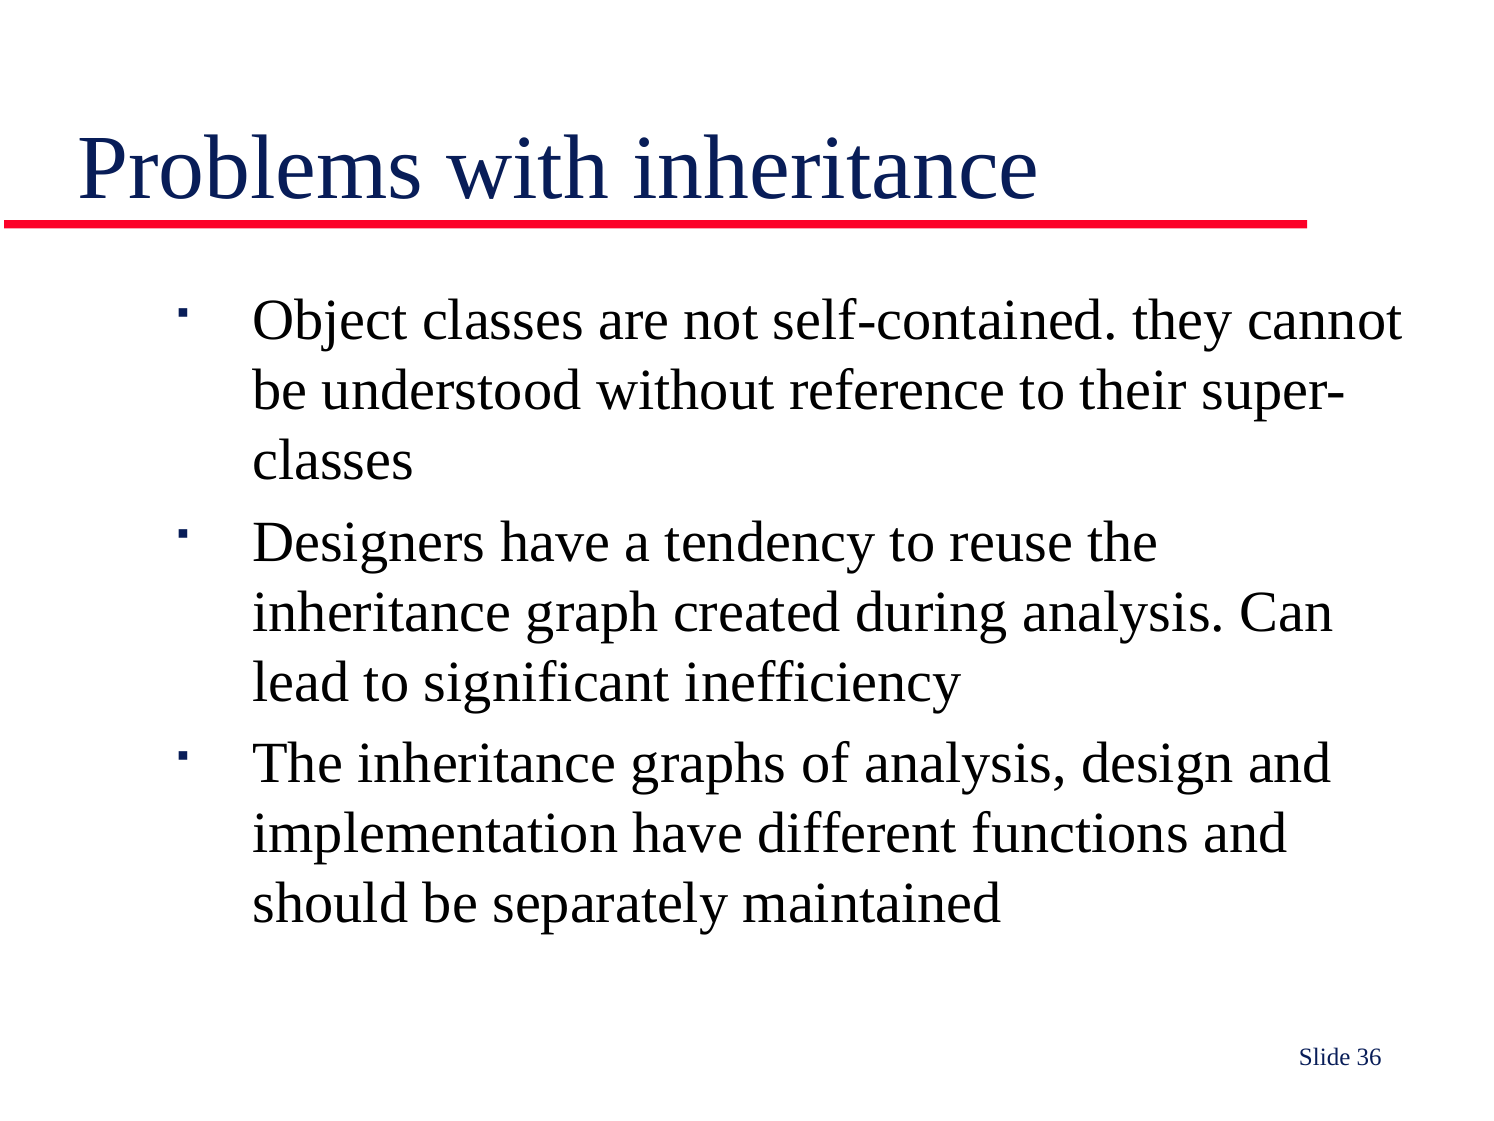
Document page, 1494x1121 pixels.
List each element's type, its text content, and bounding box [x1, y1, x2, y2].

title Problems with inheritance [62, 42, 1338, 225]
list Object classes are not self-contained. they cannot be understood without reference to their super-classes Designers have a tendency to reuse the inheritance graph created during analysis. Can lead to significant inefficiency The inheritance graphs of analysis, design and implementation have different functions and should be separately maintained [161, 273, 1437, 949]
